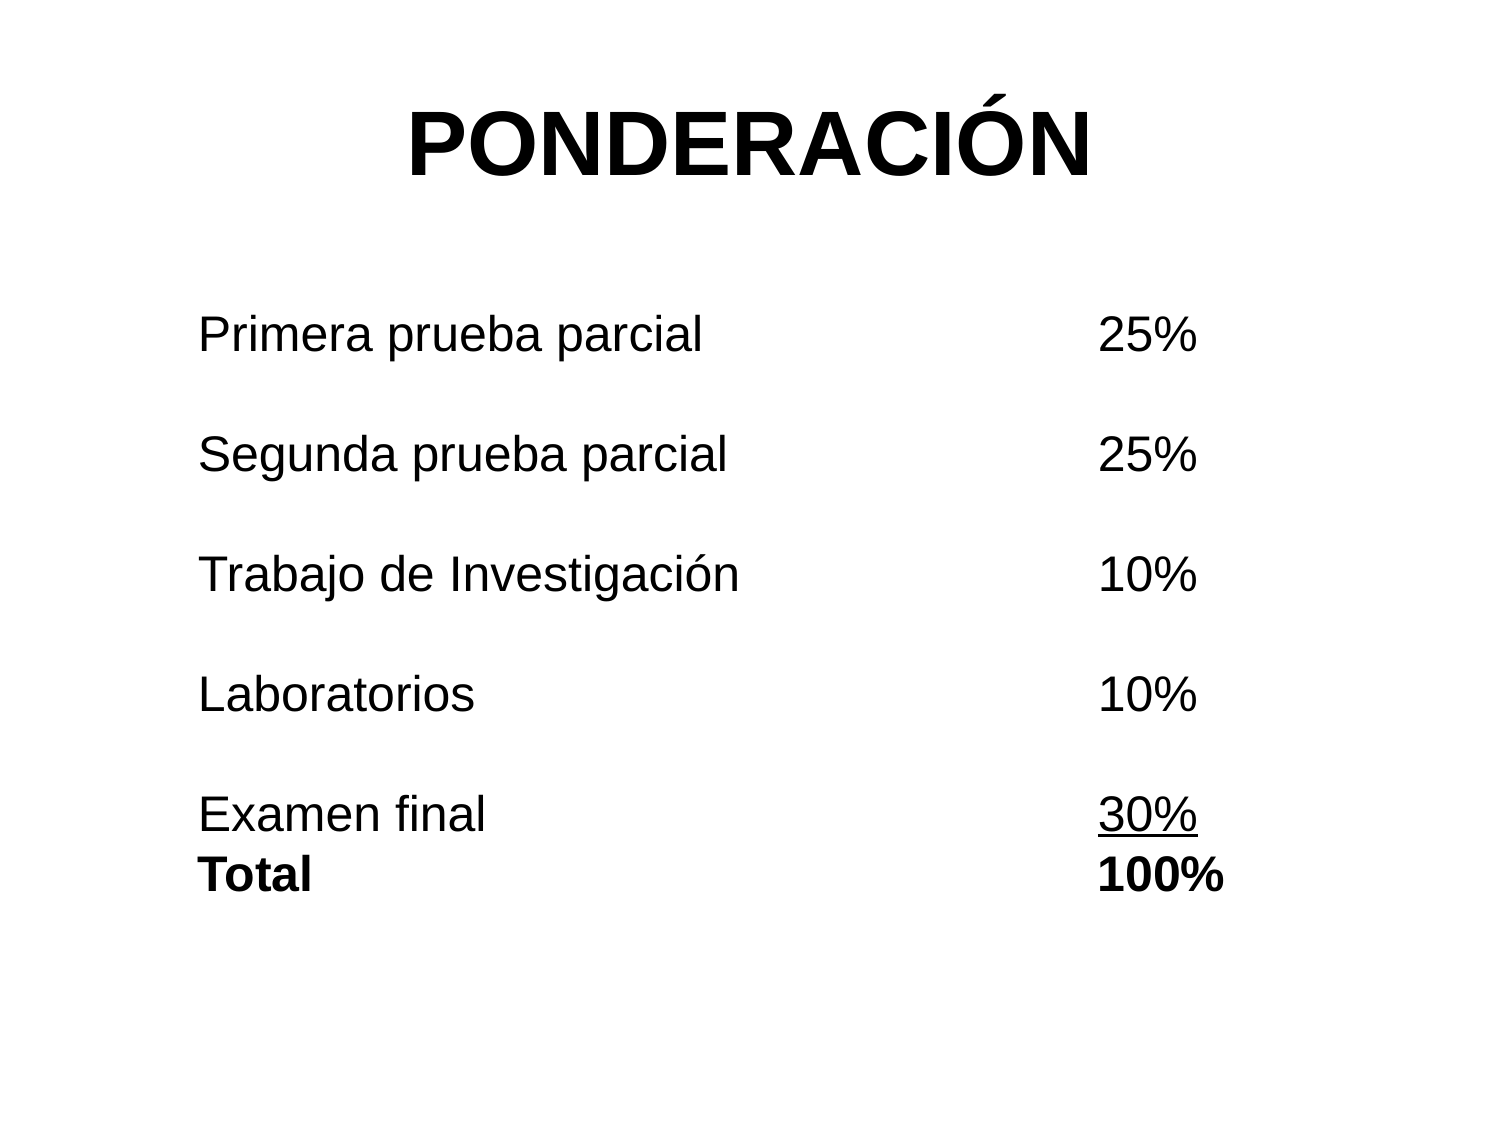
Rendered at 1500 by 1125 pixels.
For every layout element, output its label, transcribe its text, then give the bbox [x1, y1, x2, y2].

text_box Primera prueba parcial 25% Segunda prueba parcial 25% Trabajo de Investigación 10% Laboratorios 10% Examen final 30% Total 100% [182, 293, 1400, 909]
title PONDERACIÓN [75, 45, 1425, 233]
